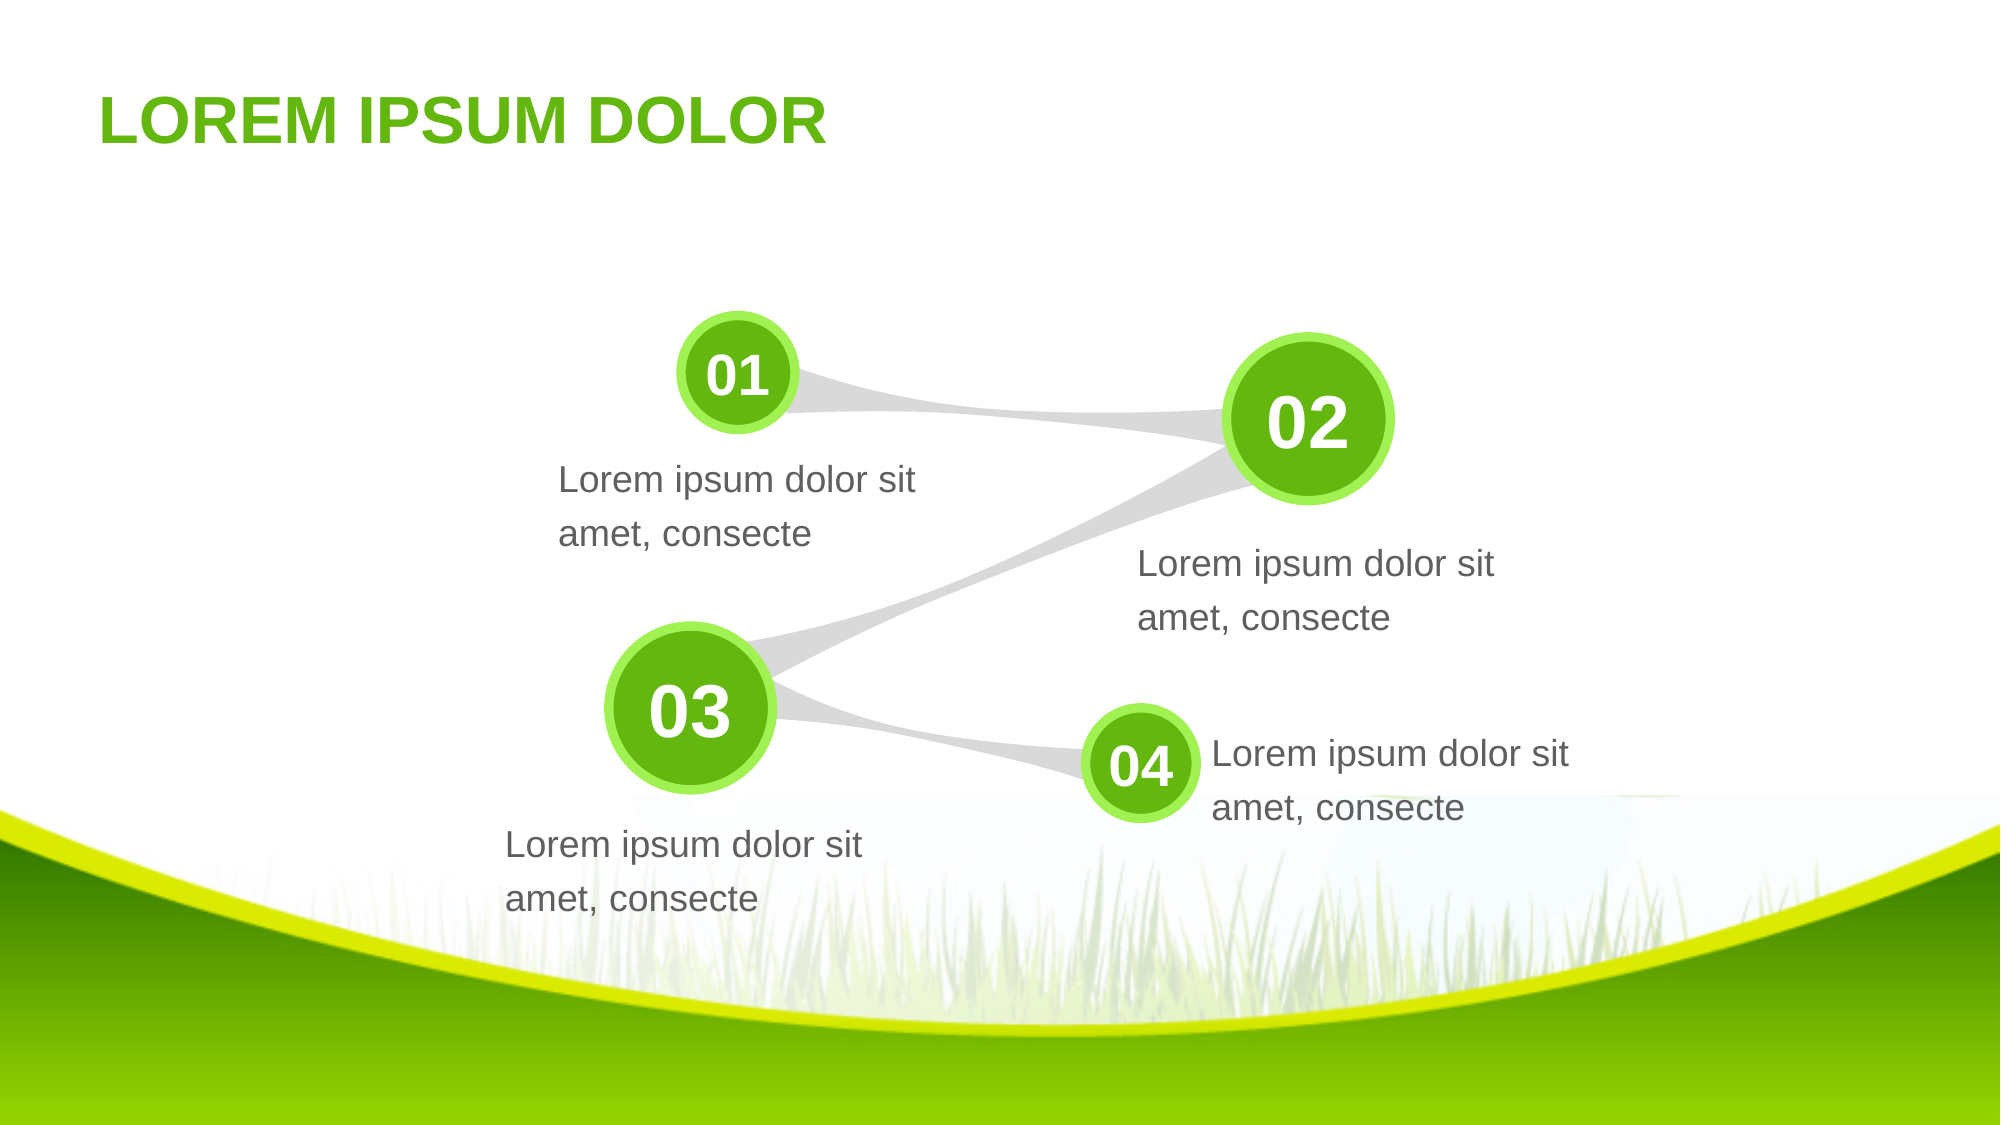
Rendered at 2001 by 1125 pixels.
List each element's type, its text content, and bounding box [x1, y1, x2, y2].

text_box 03 [608, 626, 773, 790]
text_box Lorem ipsum dolor sit amet, consecte [1205, 714, 1576, 834]
text_box [786, 366, 1229, 446]
text_box 04 [1085, 707, 1197, 819]
text_box Lorem ipsum dolor sit amet, consecte [1119, 521, 1513, 648]
text_box [769, 679, 1088, 782]
text_box Lorem ipsum dolor sit amet, consecte [487, 806, 881, 924]
text_box LOREM IPSUM DOLOR [83, 51, 1269, 166]
text_box 02 [1226, 336, 1391, 501]
text_box 01 [680, 315, 796, 430]
picture [0, 795, 2000, 1125]
text_box [741, 443, 1258, 680]
text_box Lorem ipsum dolor sit amet, consecte [540, 440, 934, 560]
